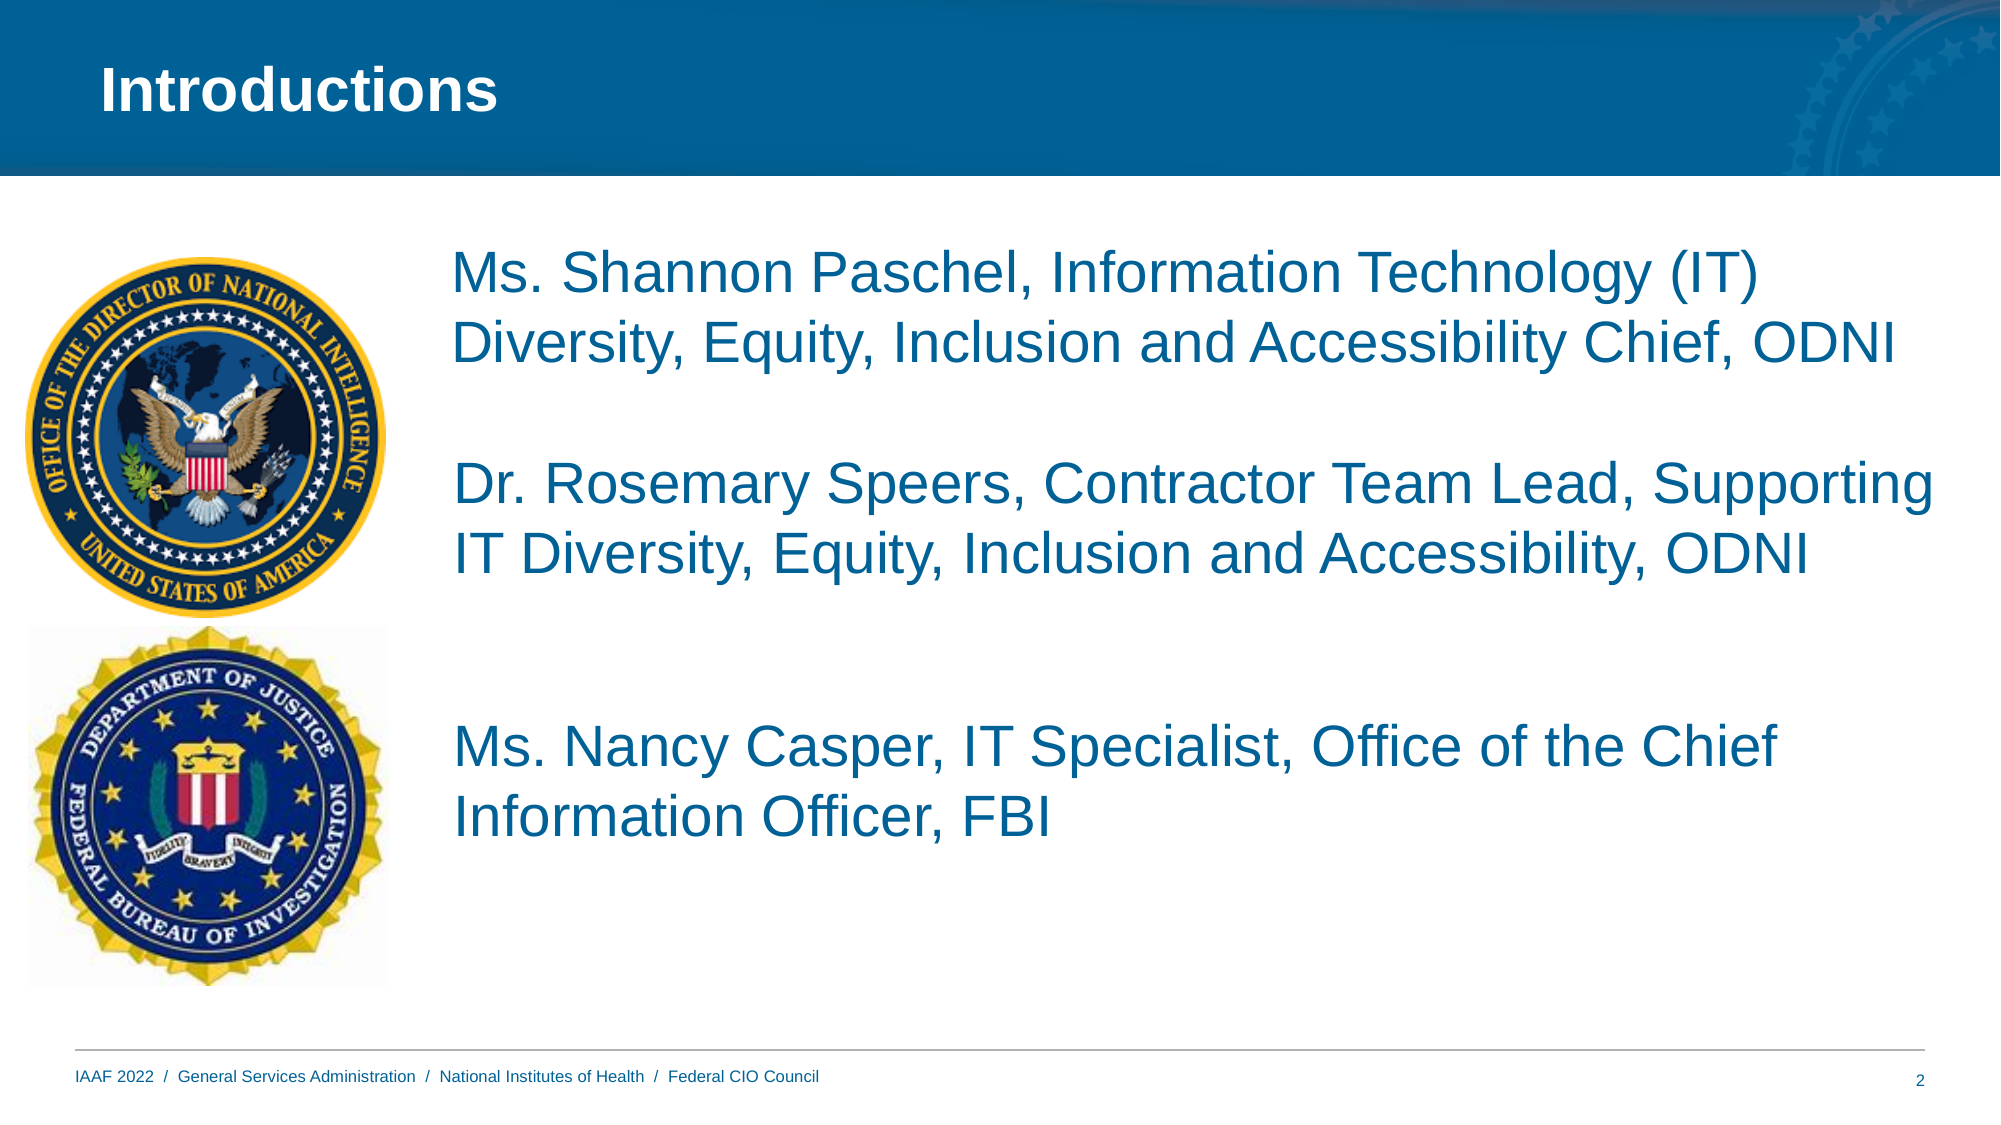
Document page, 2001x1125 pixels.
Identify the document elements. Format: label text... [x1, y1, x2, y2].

picture [0, 168, 666, 176]
slide_number 2 [1880, 1065, 1925, 1095]
list Ms. Shannon Paschel, Information Technology (IT) Diversity, Equity, Inclusion and Accessibility Chief, ODNI [427, 226, 1972, 491]
text_box Dr. Rosemary Speers, Contractor Team Lead, Supporting IT Diversity, Equity, Inclusion and Accessibility, ODNI [430, 437, 1974, 700]
picture [28, 625, 389, 987]
title Introductions [100, 49, 1826, 126]
text_box Ms. Nancy Casper, IT Specialist, Office of the Chief Information Officer, FBI [430, 700, 1974, 965]
picture [0, 0, 2000, 176]
picture [25, 257, 387, 618]
